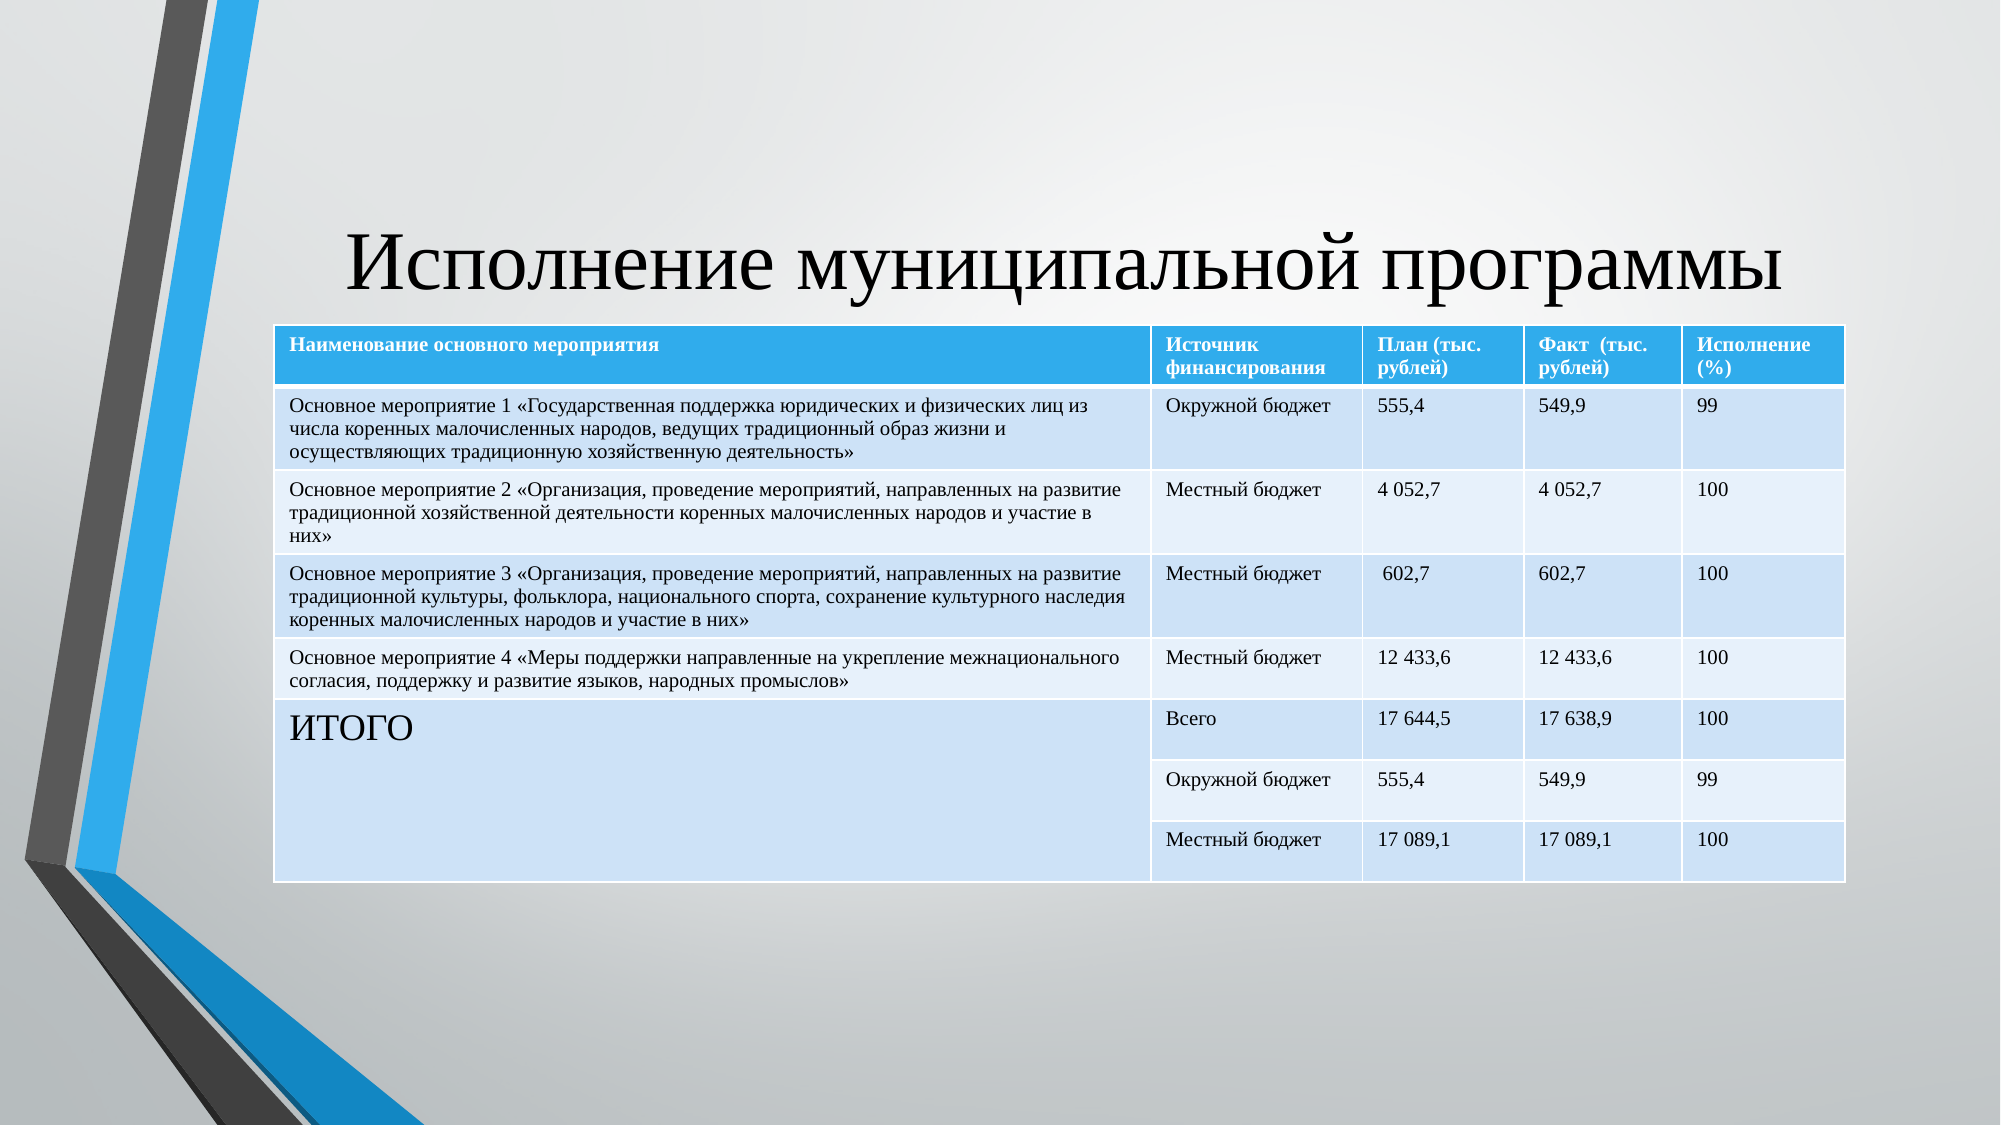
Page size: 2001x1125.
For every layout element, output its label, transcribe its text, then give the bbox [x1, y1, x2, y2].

table_cell Всего [1152, 700, 1362, 759]
table_header Источник финансирования [1152, 326, 1362, 384]
table_cell Основное мероприятие 2 «Организация, проведение мероприятий, направленных на развитие традиционной хозяйственной деятельности коренных малочисленных народов и участие в них» [275, 471, 1150, 553]
table_cell Основное мероприятие 1 «Государственная поддержка юридических и физических лиц из числа коренных малочисленных народов, ведущих традиционный образ жизни и осуществляющих традиционную хозяйственную деятельность» [275, 389, 1150, 469]
table_header Исполнение (%) [1683, 326, 1844, 384]
table_cell ИТОГО [275, 700, 1150, 881]
table_header Факт (тыс. рублей) [1525, 326, 1681, 384]
table_cell 4 052,7 [1525, 471, 1681, 553]
table_cell Окружной бюджет [1152, 761, 1362, 820]
table_cell 99 [1683, 761, 1844, 820]
table_cell 555,4 [1363, 761, 1523, 820]
table_cell 549,9 [1525, 389, 1681, 469]
table_cell 100 [1683, 700, 1844, 759]
table_cell 602,7 [1525, 555, 1681, 637]
table_cell 602,7 [1363, 555, 1523, 637]
table_cell Местный бюджет [1152, 471, 1362, 553]
table_cell 100 [1683, 639, 1844, 698]
table_header Наименование основного мероприятия [275, 326, 1150, 384]
table_cell Местный бюджет [1152, 555, 1362, 637]
title Исполнение муниципальной программы [243, 112, 1887, 400]
table_cell 17 644,5 [1363, 700, 1523, 759]
table_cell Основное мероприятие 4 «Меры поддержки направленные на укрепление межнационального согласия, поддержку и развитие языков, народных промыслов» [275, 639, 1150, 698]
table_cell Местный бюджет [1152, 822, 1362, 881]
table_cell 17 089,1 [1525, 822, 1681, 881]
table_cell Окружной бюджет [1152, 389, 1362, 469]
table_cell 100 [1683, 822, 1844, 881]
table_cell 549,9 [1525, 761, 1681, 820]
table_cell Основное мероприятие 3 «Организация, проведение мероприятий, направленных на развитие традиционной культуры, фольклора, национального спорта, сохранение культурного наследия коренных малочисленных народов и участие в них» [275, 555, 1150, 637]
table_cell Местный бюджет [1152, 639, 1362, 698]
table_cell 12 433,6 [1525, 639, 1681, 698]
table_cell 17 089,1 [1363, 822, 1523, 881]
table_cell 555,4 [1363, 389, 1523, 469]
table_cell 100 [1683, 471, 1844, 553]
table_cell 12 433,6 [1363, 639, 1523, 698]
table_cell 4 052,7 [1363, 471, 1523, 553]
table_cell 99 [1683, 389, 1844, 469]
table_header План (тыс. рублей) [1363, 326, 1523, 384]
table_cell 17 638,9 [1525, 700, 1681, 759]
table_cell 100 [1683, 555, 1844, 637]
